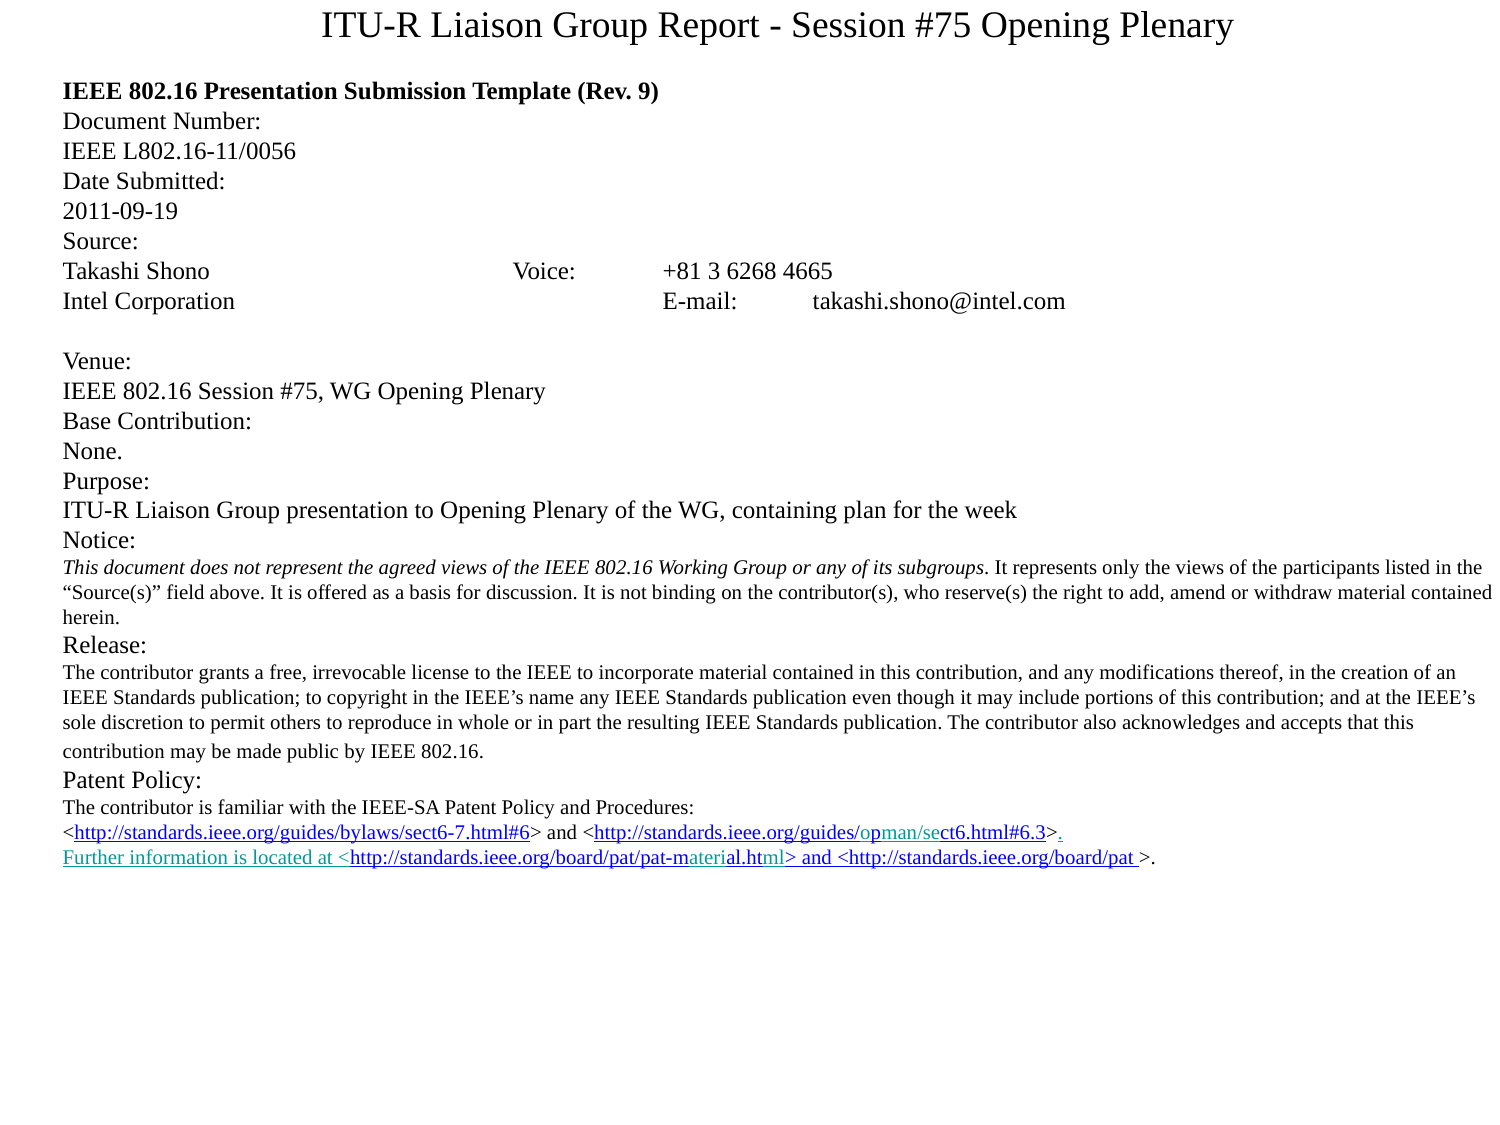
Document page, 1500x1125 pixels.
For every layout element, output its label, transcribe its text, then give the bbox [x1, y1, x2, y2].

text_box ITU-R Liaison Group Report - Session #75 Opening Plenary IEEE 802.16 Presentation Submission Template (Rev. 9) Document Number: IEEE L802.16-11/0056 Date Submitted: 2011-09-19 Source: Takashi Shono Voice: +81 3 6268 4665 Intel Corporation E-mail: takashi.shono@intel.com Venue: IEEE 802.16 Session #75, WG Opening Plenary Base Contribution: None. Purpose: ITU-R Liaison Group presentation to Opening Plenary of the WG, containing plan for the week Notice: This document does not represent the agreed views of the IEEE 802.16 Working Group or any of its subgroups. It represents only the views of the participants listed in the “Source(s)” field above. It is offered as a basis for discussion. It is not binding on the contributor(s), who reserve(s) the right to add, amend or withdraw material contained herein. Release: The contributor grants a free, irrevocable license to the IEEE to incorporate material contained in this contribution, and any modifications thereof, in the creation of an IEEE Standards publication; to copyright in the IEEE’s name any IEEE Standards publication even though it may include portions of this contribution; and at the IEEE’s sole discretion to permit others to reproduce in whole or in part the resulting IEEE Standards publication. The contributor also acknowledges and accepts that this contribution may be made public by IEEE 802.16. Patent Policy: The contributor is familiar with the IEEE-SA Patent Policy and Procedures: <http://standards.ieee.org/guides/bylaws/sect6-7.html#6> and <http://standards.ieee.org/guides/opman/sect6.html#6.3>. Further information is located at <http://standards.ieee.org/board/pat/pat-material.html> and <http://standards.ieee.org/board/pat >. [0, 0, 1500, 888]
